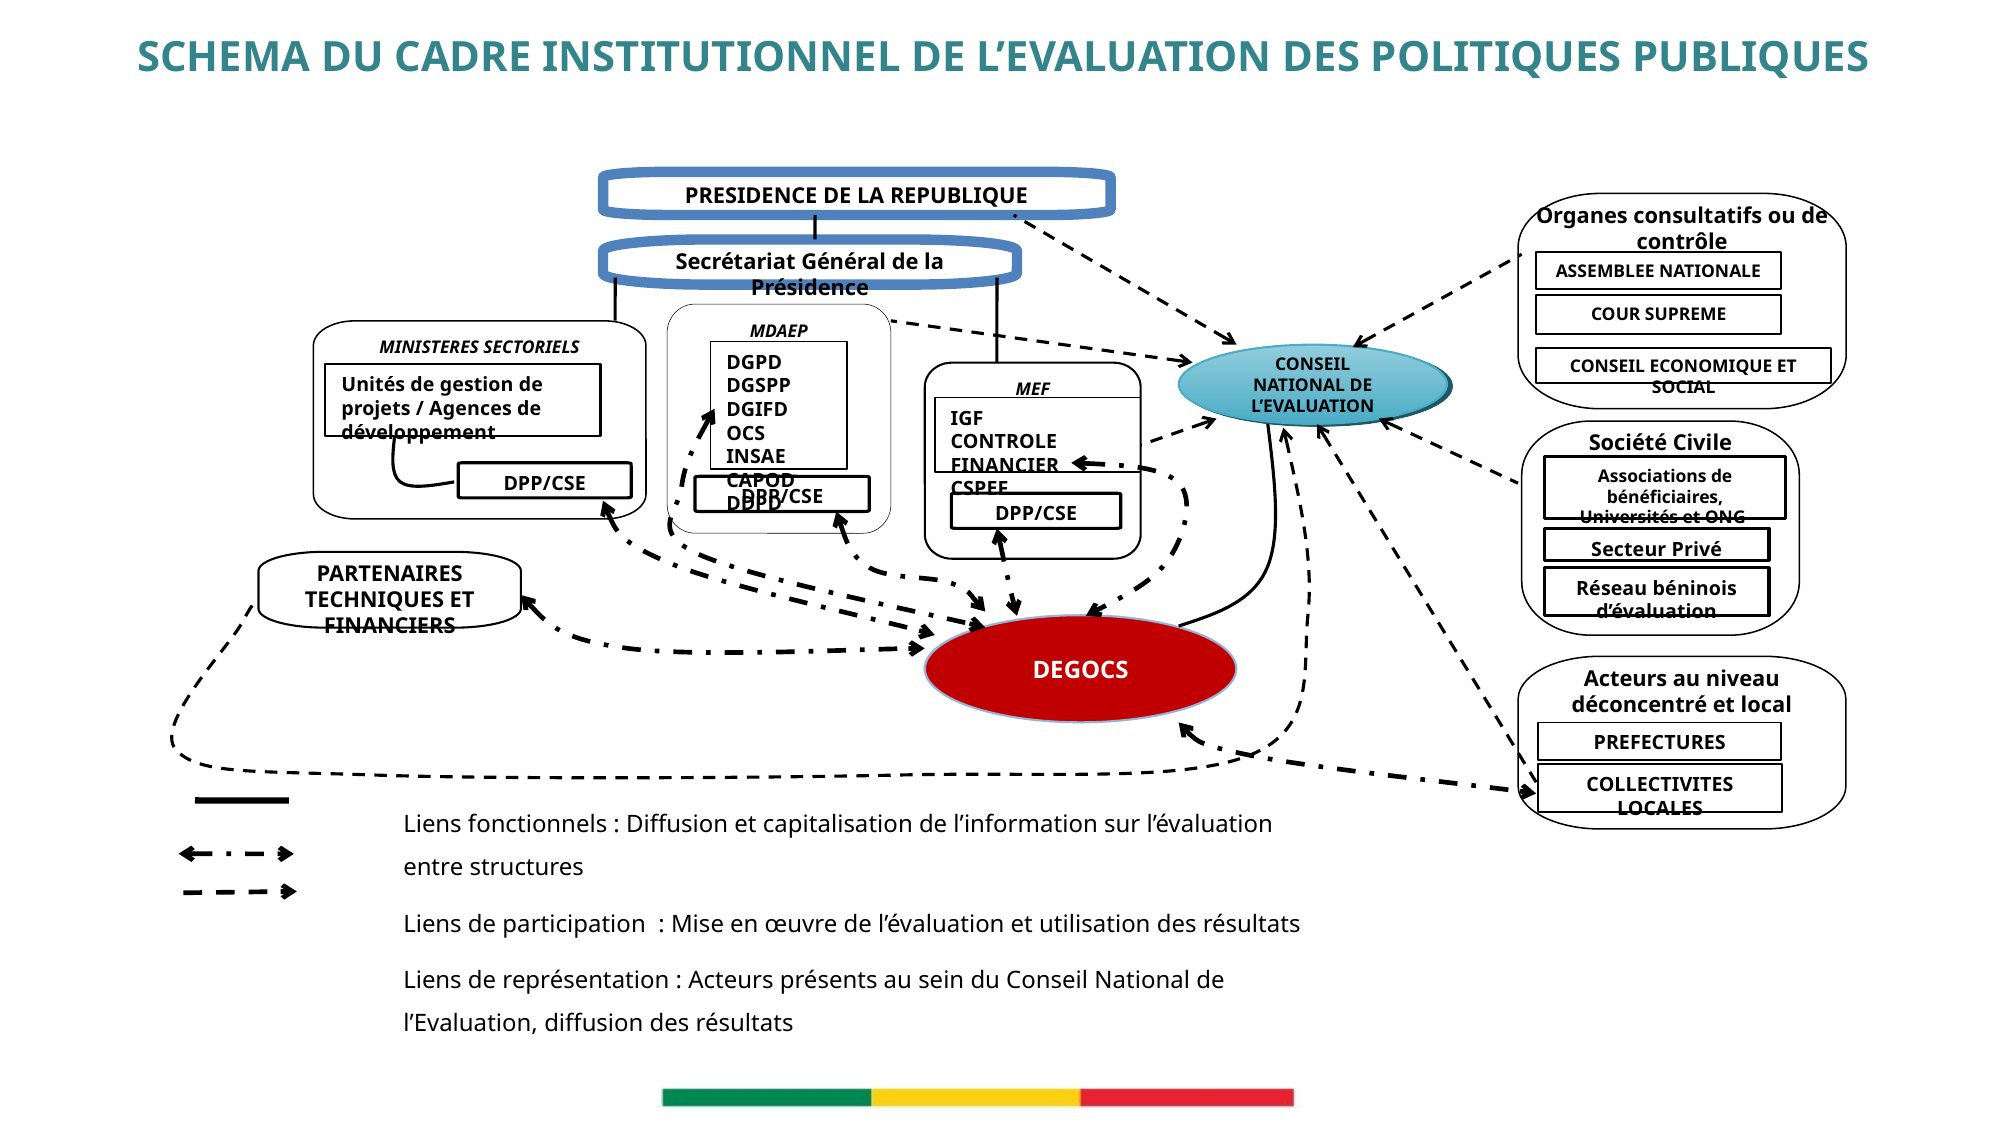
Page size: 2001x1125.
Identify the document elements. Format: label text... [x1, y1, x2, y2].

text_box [153, 171, 1847, 935]
subtitle [109, 171, 1958, 1055]
picture [657, 1085, 1302, 1108]
text_box SCHEMA DU CADRE INSTITUTIONNEL DE L’EVALUATION DES POLITIQUES PUBLIQUES [90, 21, 1917, 88]
